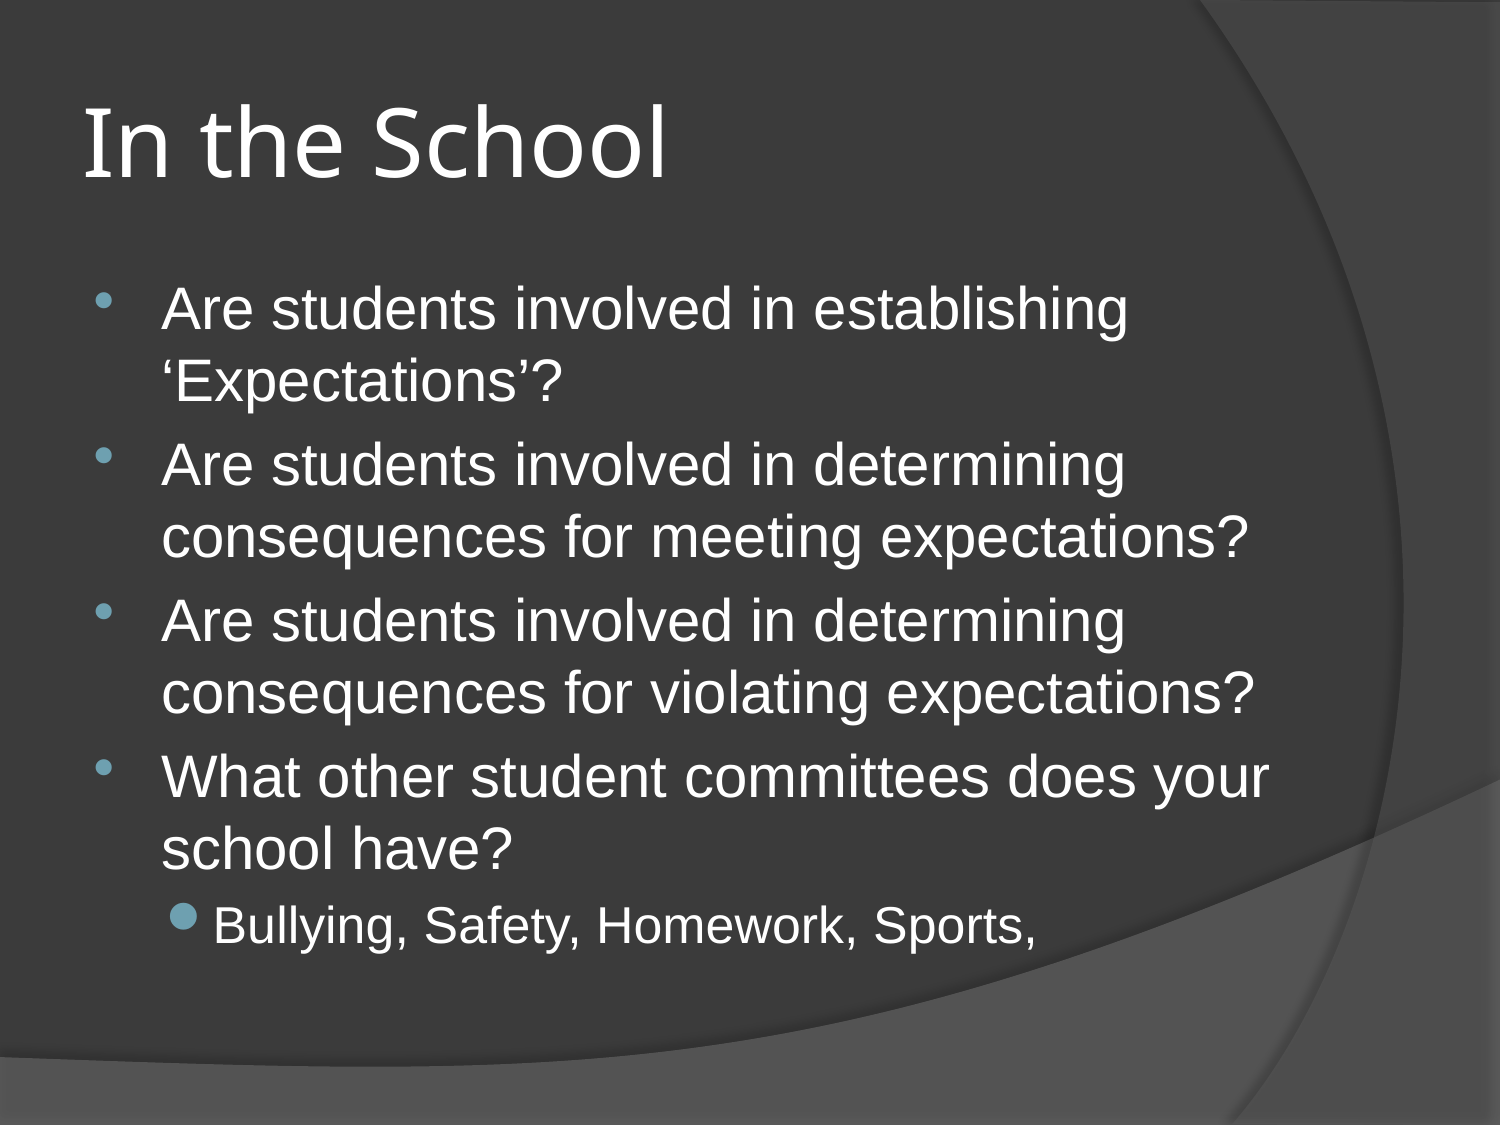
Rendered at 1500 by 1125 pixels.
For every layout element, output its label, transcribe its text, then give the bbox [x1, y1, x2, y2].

title In the School [75, 45, 1300, 233]
list Are students involved in establishing ‘Expectations’? Are students involved in determining consequences for meeting expectations? Are students involved in determining consequences for violating expectations? What other student committees does your school have? Bullying, Safety, Homework, Sports, [75, 262, 1300, 1005]
